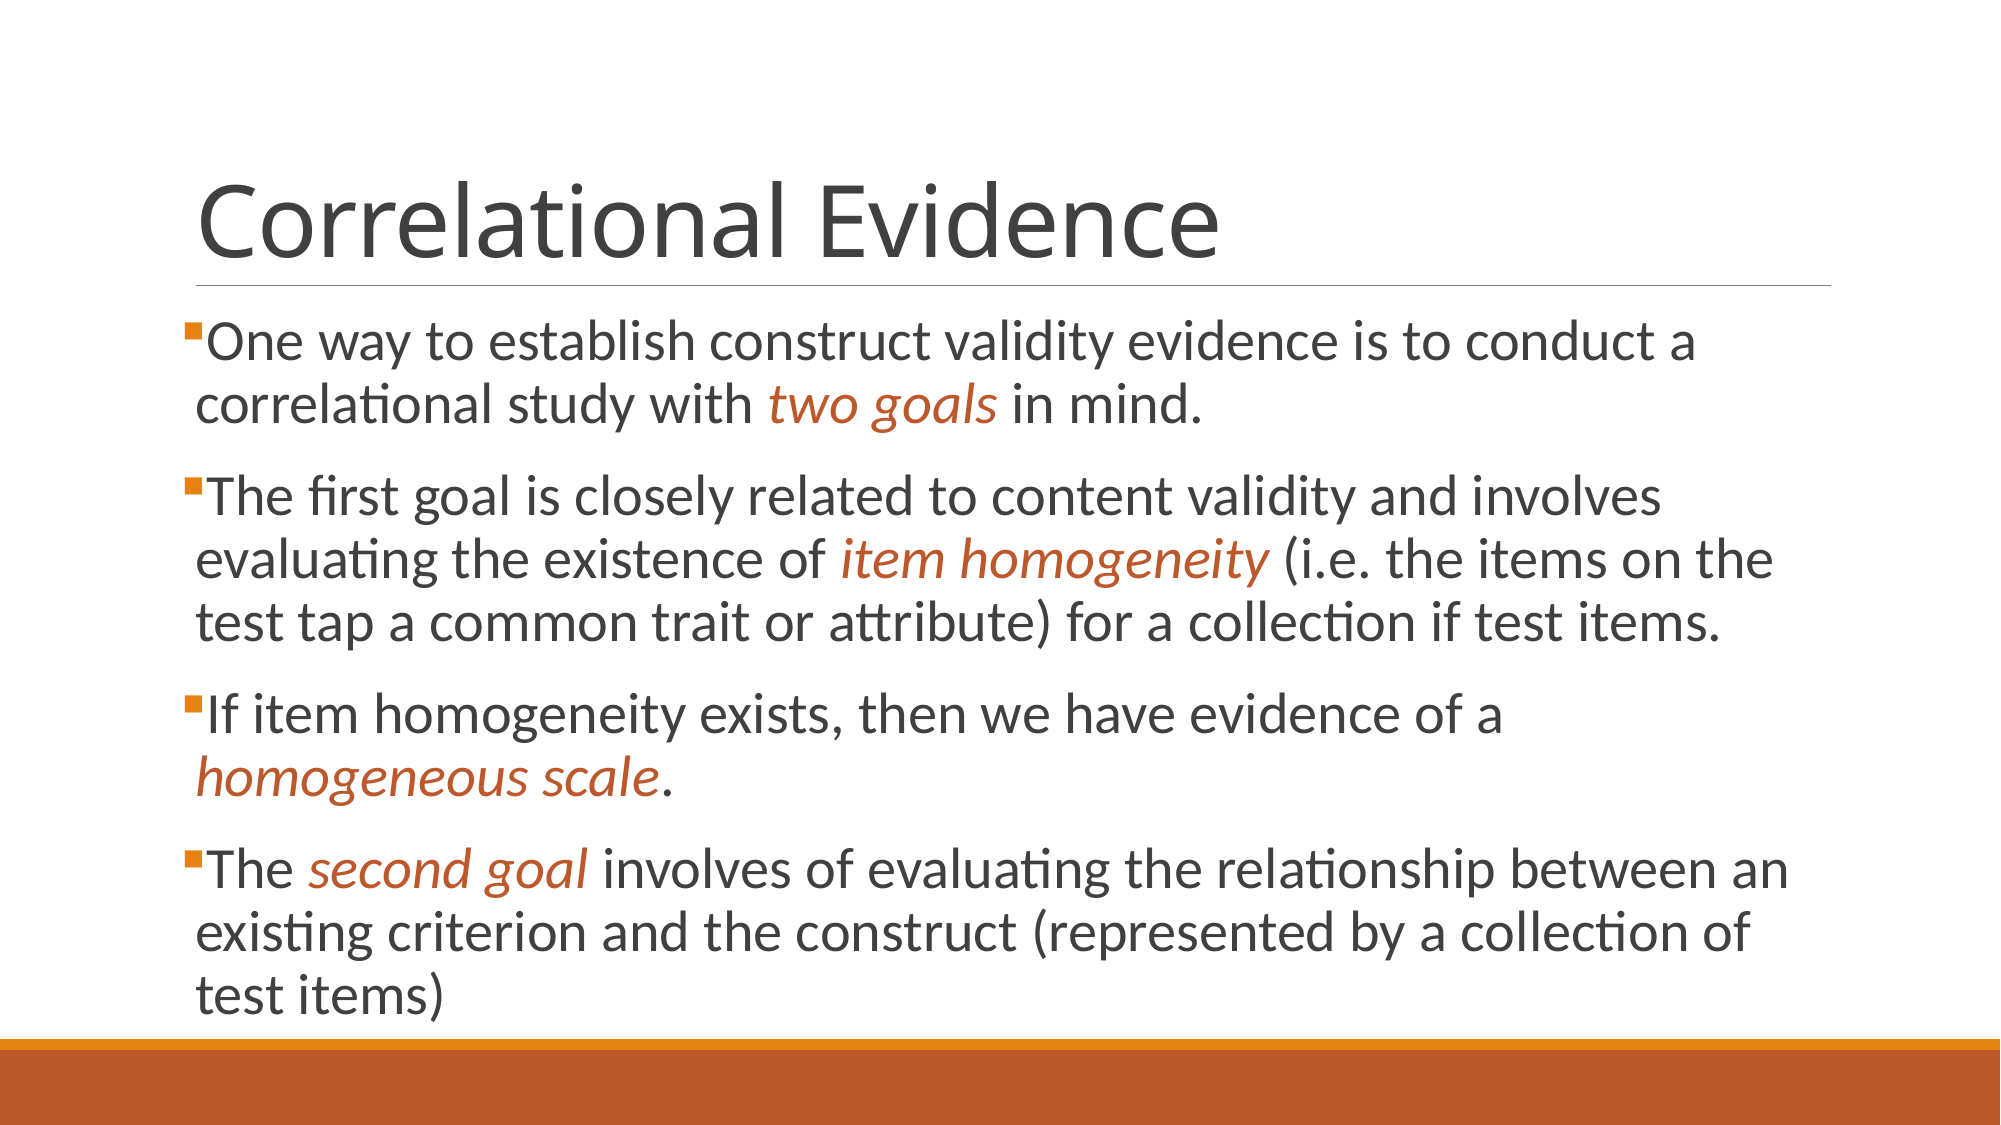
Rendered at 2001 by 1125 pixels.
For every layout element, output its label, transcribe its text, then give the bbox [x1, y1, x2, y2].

title Correlational Evidence [180, 47, 1830, 285]
list One way to establish construct validity evidence is to conduct a correlational study with two goals in mind. The first goal is closely related to content validity and involves evaluating the existence of item homogeneity (i.e. the items on the test tap a common trait or attribute) for a collection if test items. If item homogeneity exists, then we have evidence of a homogeneous scale. The second goal involves of evaluating the relationship between an existing criterion and the construct (represented by a collection of test items) [180, 302, 1830, 1022]
